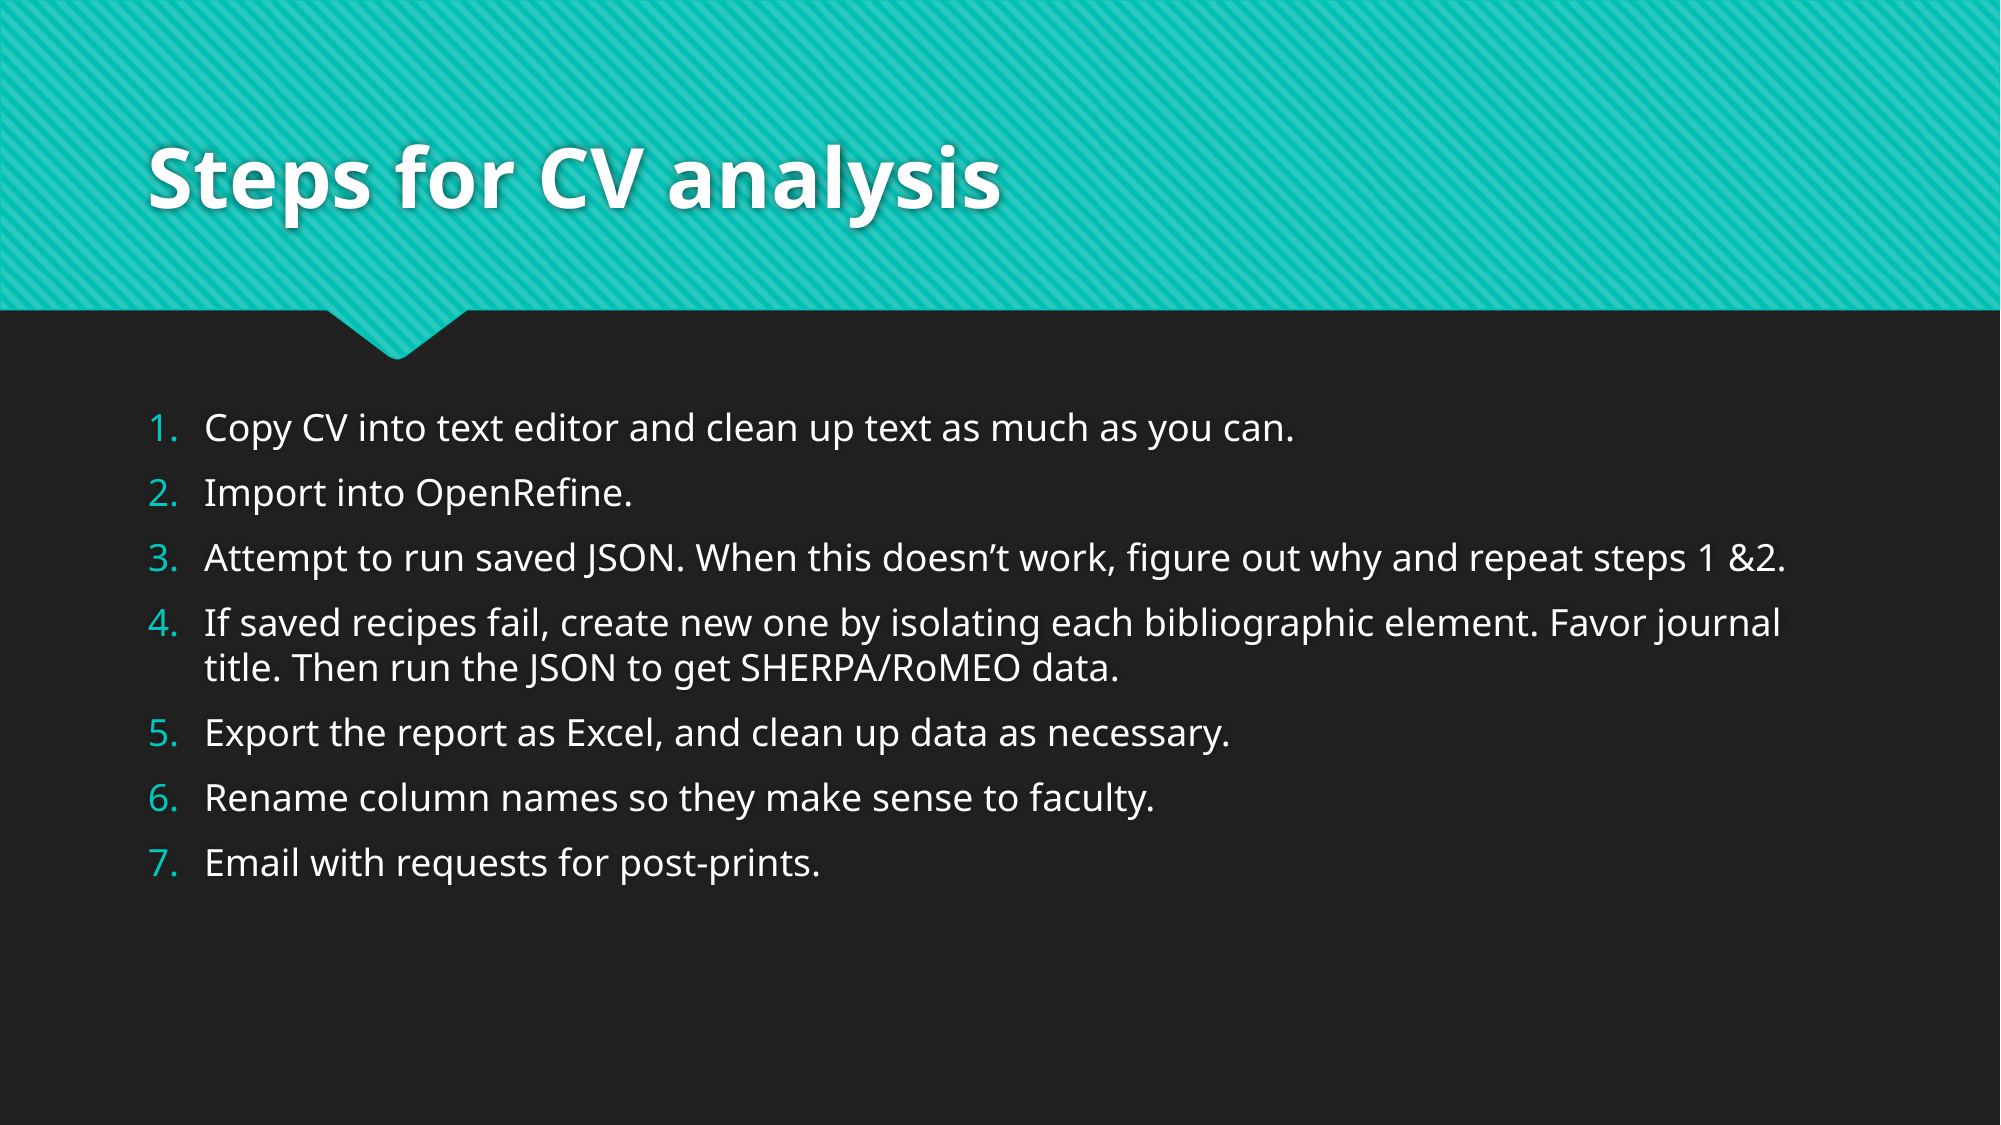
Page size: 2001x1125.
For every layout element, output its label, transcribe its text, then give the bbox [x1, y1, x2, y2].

title Steps for CV analysis [132, 73, 1868, 233]
list Copy CV into text editor and clean up text as much as you can. Import into OpenRefine. Attempt to run saved JSON. When this doesn’t work, figure out why and repeat steps 1 &2. If saved recipes fail, create new one by isolating each bibliographic element. Favor journal title. Then run the JSON to get SHERPA/RoMEO data. Export the report as Excel, and clean up data as necessary. Rename column names so they make sense to faculty. Email with requests for post-prints. [132, 410, 1865, 1007]
